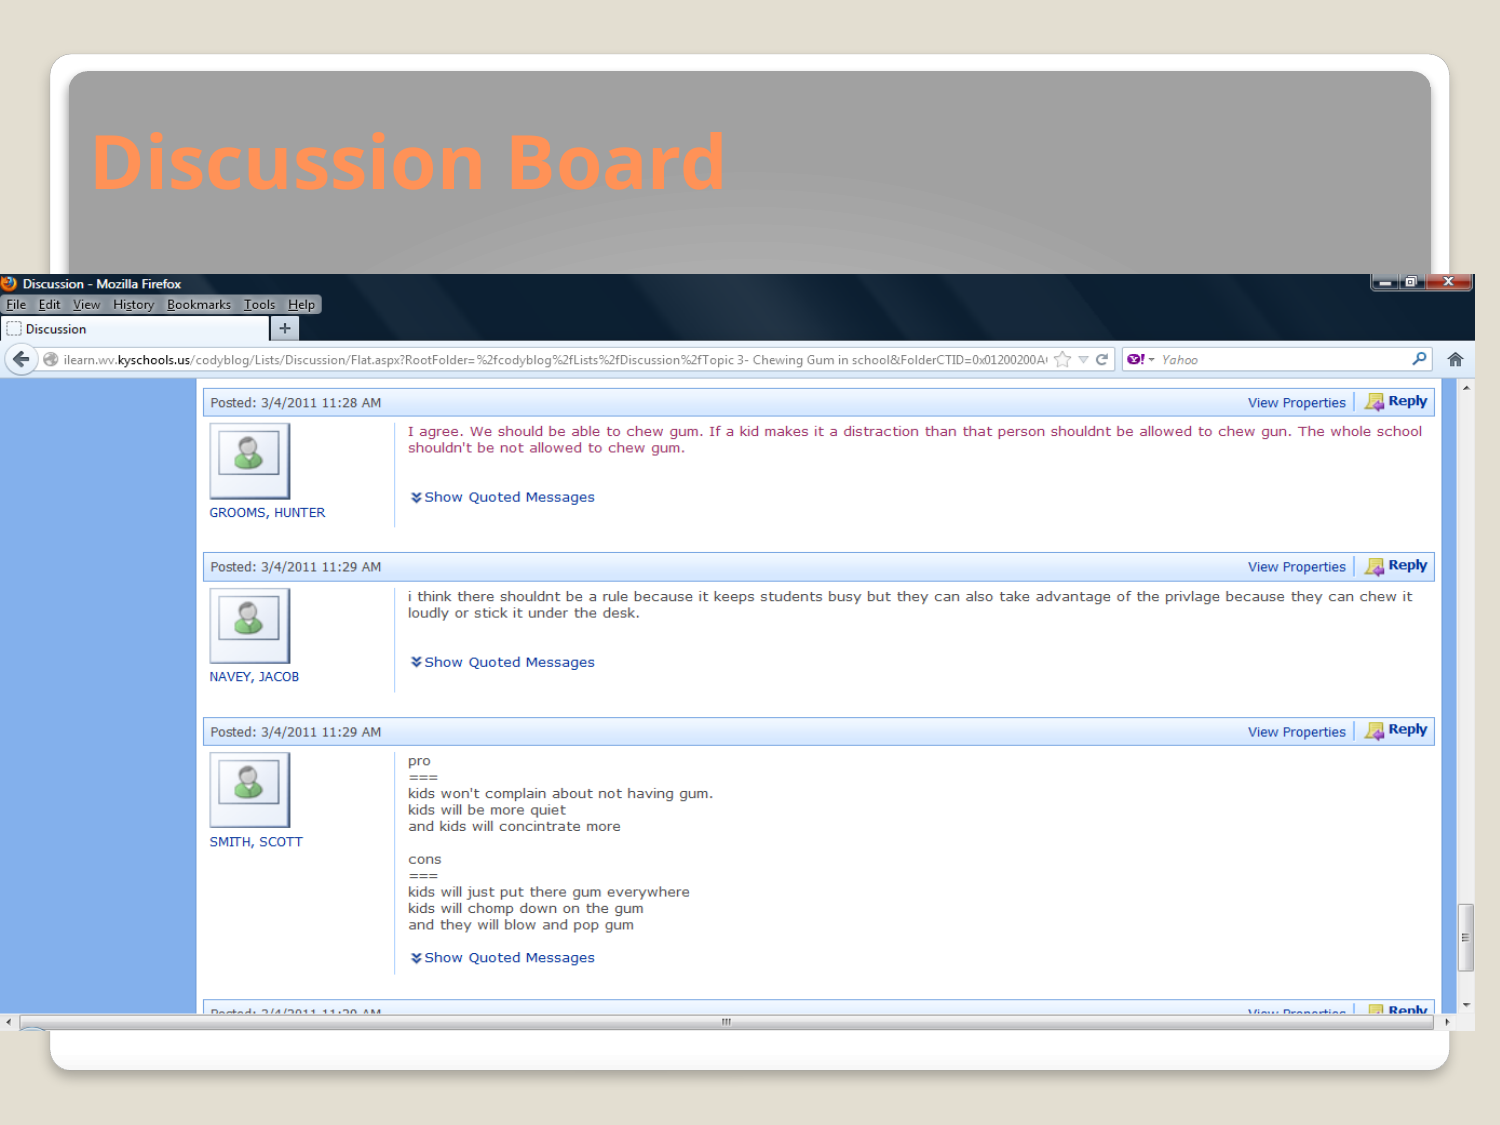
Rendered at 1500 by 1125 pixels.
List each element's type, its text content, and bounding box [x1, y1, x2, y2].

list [0, 274, 1475, 1032]
title Discussion Board [75, 45, 1425, 213]
